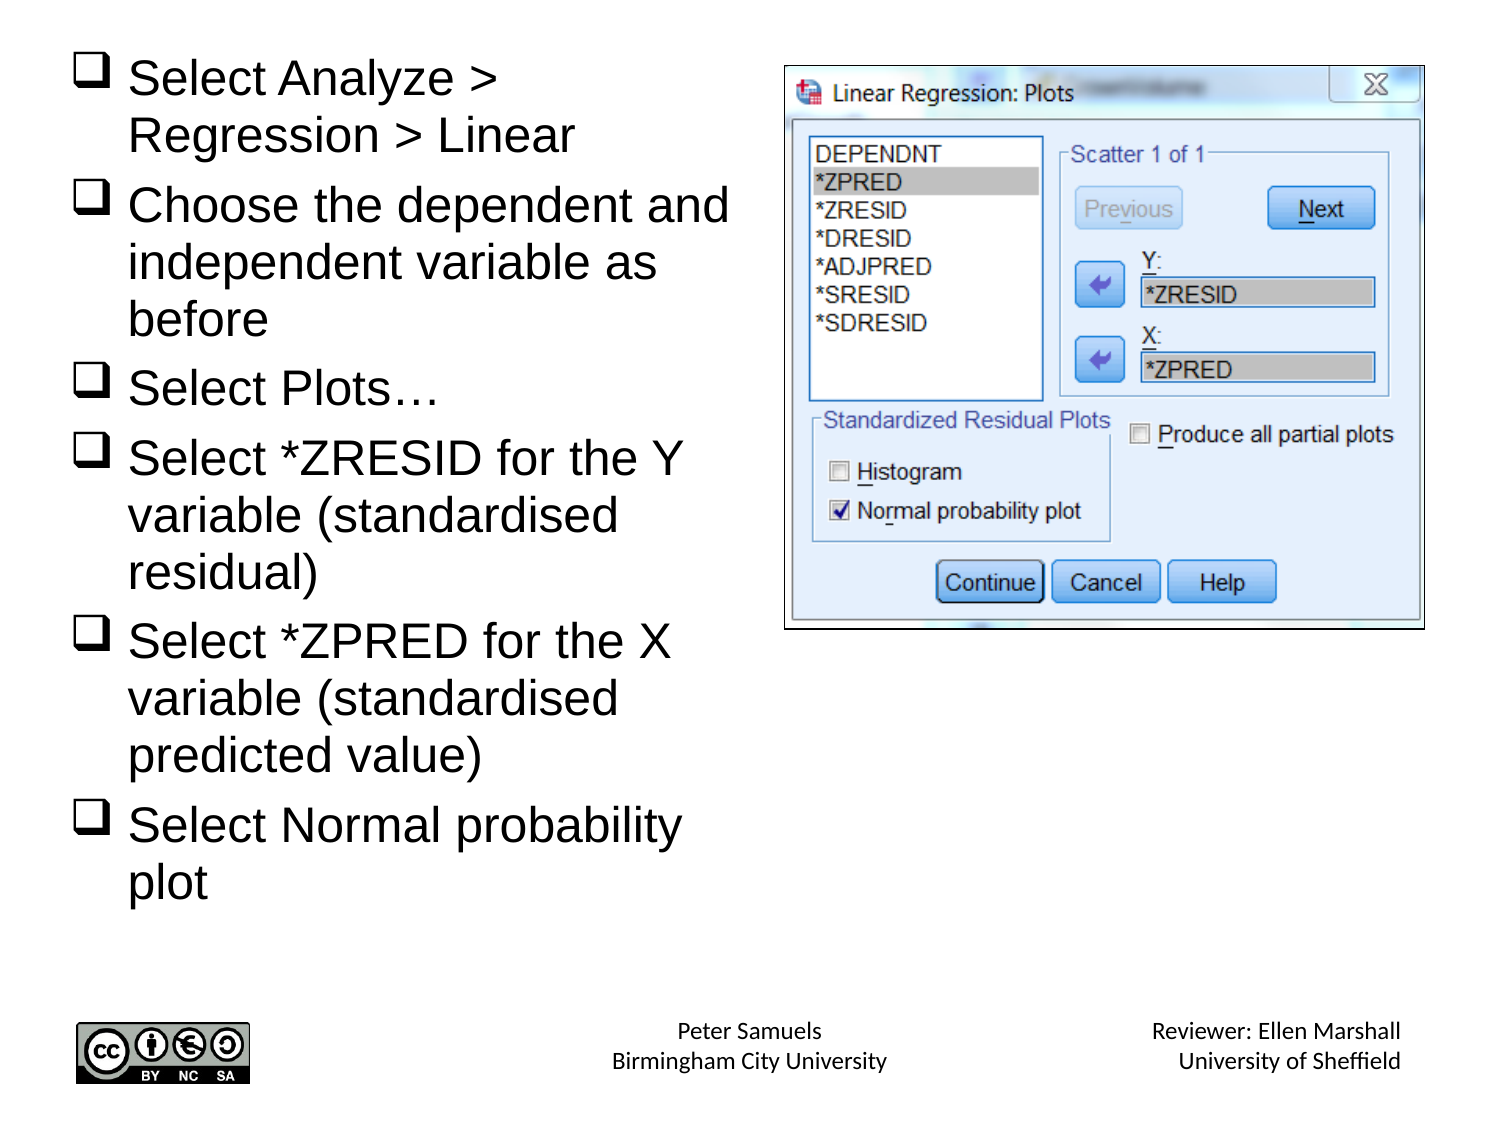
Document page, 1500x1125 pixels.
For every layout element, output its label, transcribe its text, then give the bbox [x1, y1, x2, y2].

text_box Peter Samuels Birmingham City University [549, 1007, 951, 1083]
picture [76, 1022, 251, 1084]
picture [785, 66, 1424, 629]
text_box Select Analyze > Regression > Linear Choose the dependent and independent variable as before Select Plots… Select *ZRESID for the Y variable (standardised residual) Select *ZPRED for the X variable (standardised predicted value) Select Normal probability plot [54, 42, 762, 918]
text_box Reviewer: Ellen Marshall University of Sheffield [1038, 1007, 1417, 1083]
